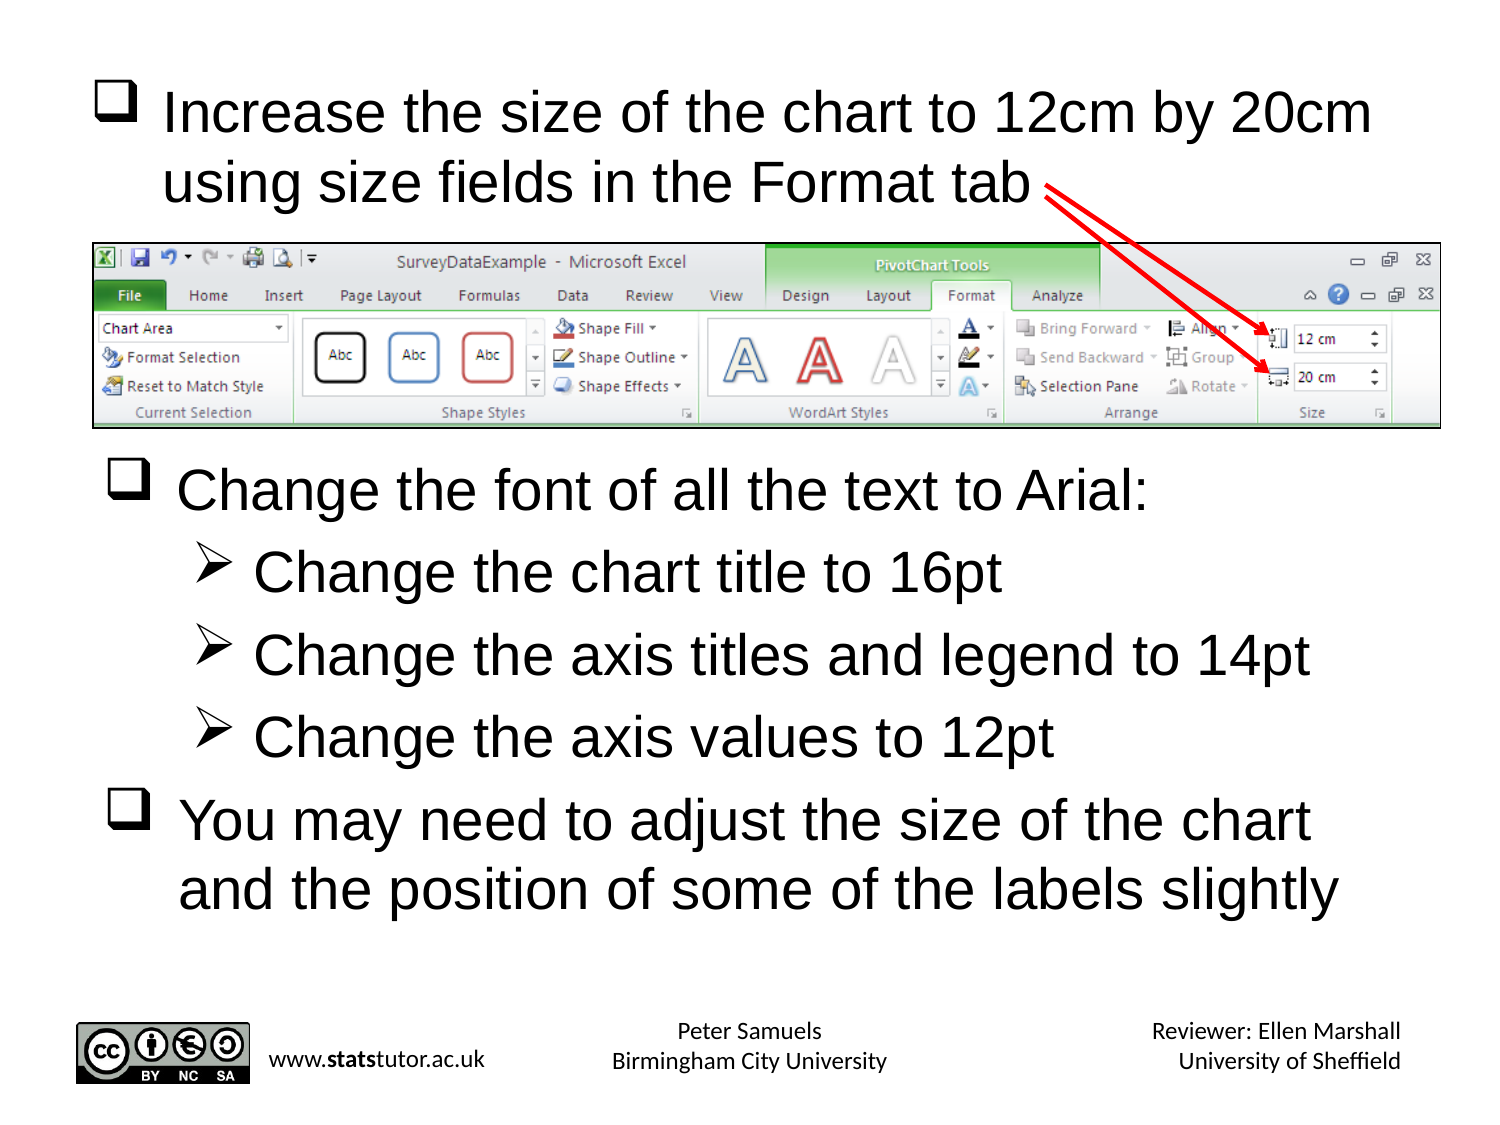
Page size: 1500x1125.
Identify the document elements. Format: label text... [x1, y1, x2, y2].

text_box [1045, 195, 1270, 374]
text_box Change the font of all the text to Arial: Change the chart title to 16pt Change the axis titles and legend to 14pt Change the axis values to 12pt You may need to adjust the size of the chart and the position of some of the labels slightly [88, 444, 1400, 929]
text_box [1045, 184, 1270, 195]
text_box Reviewer: Ellen Marshall University of Sheffield [1038, 1007, 1417, 1083]
list Increase the size of the chart to 12cm by 20cm using size fields in the Format tab [75, 66, 1425, 232]
picture [93, 243, 1440, 428]
text_box www.statstutor.ac.uk [254, 1035, 550, 1080]
text_box Peter Samuels Birmingham City University [549, 1007, 951, 1083]
picture [76, 1022, 251, 1084]
